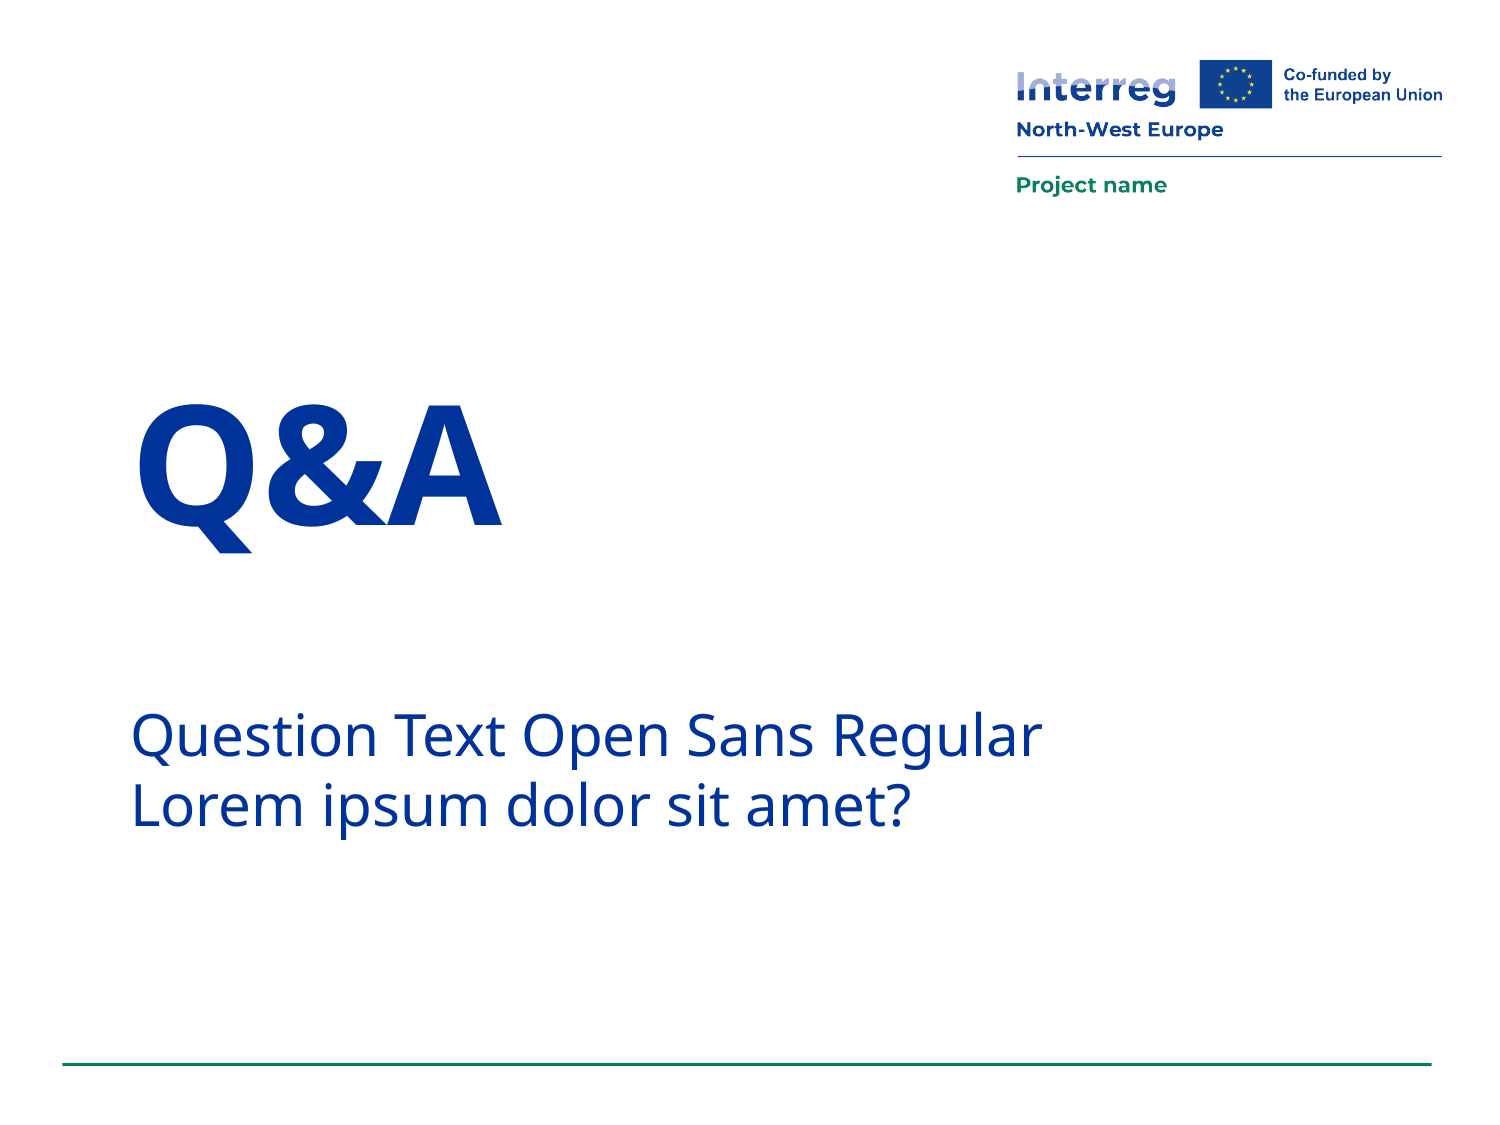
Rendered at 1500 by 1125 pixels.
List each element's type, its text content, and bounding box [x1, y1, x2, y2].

picture [958, 0, 1500, 252]
text_box Q&A Question Text Open Sans Regular Lorem ipsum dolor sit amet? [115, 350, 1391, 998]
